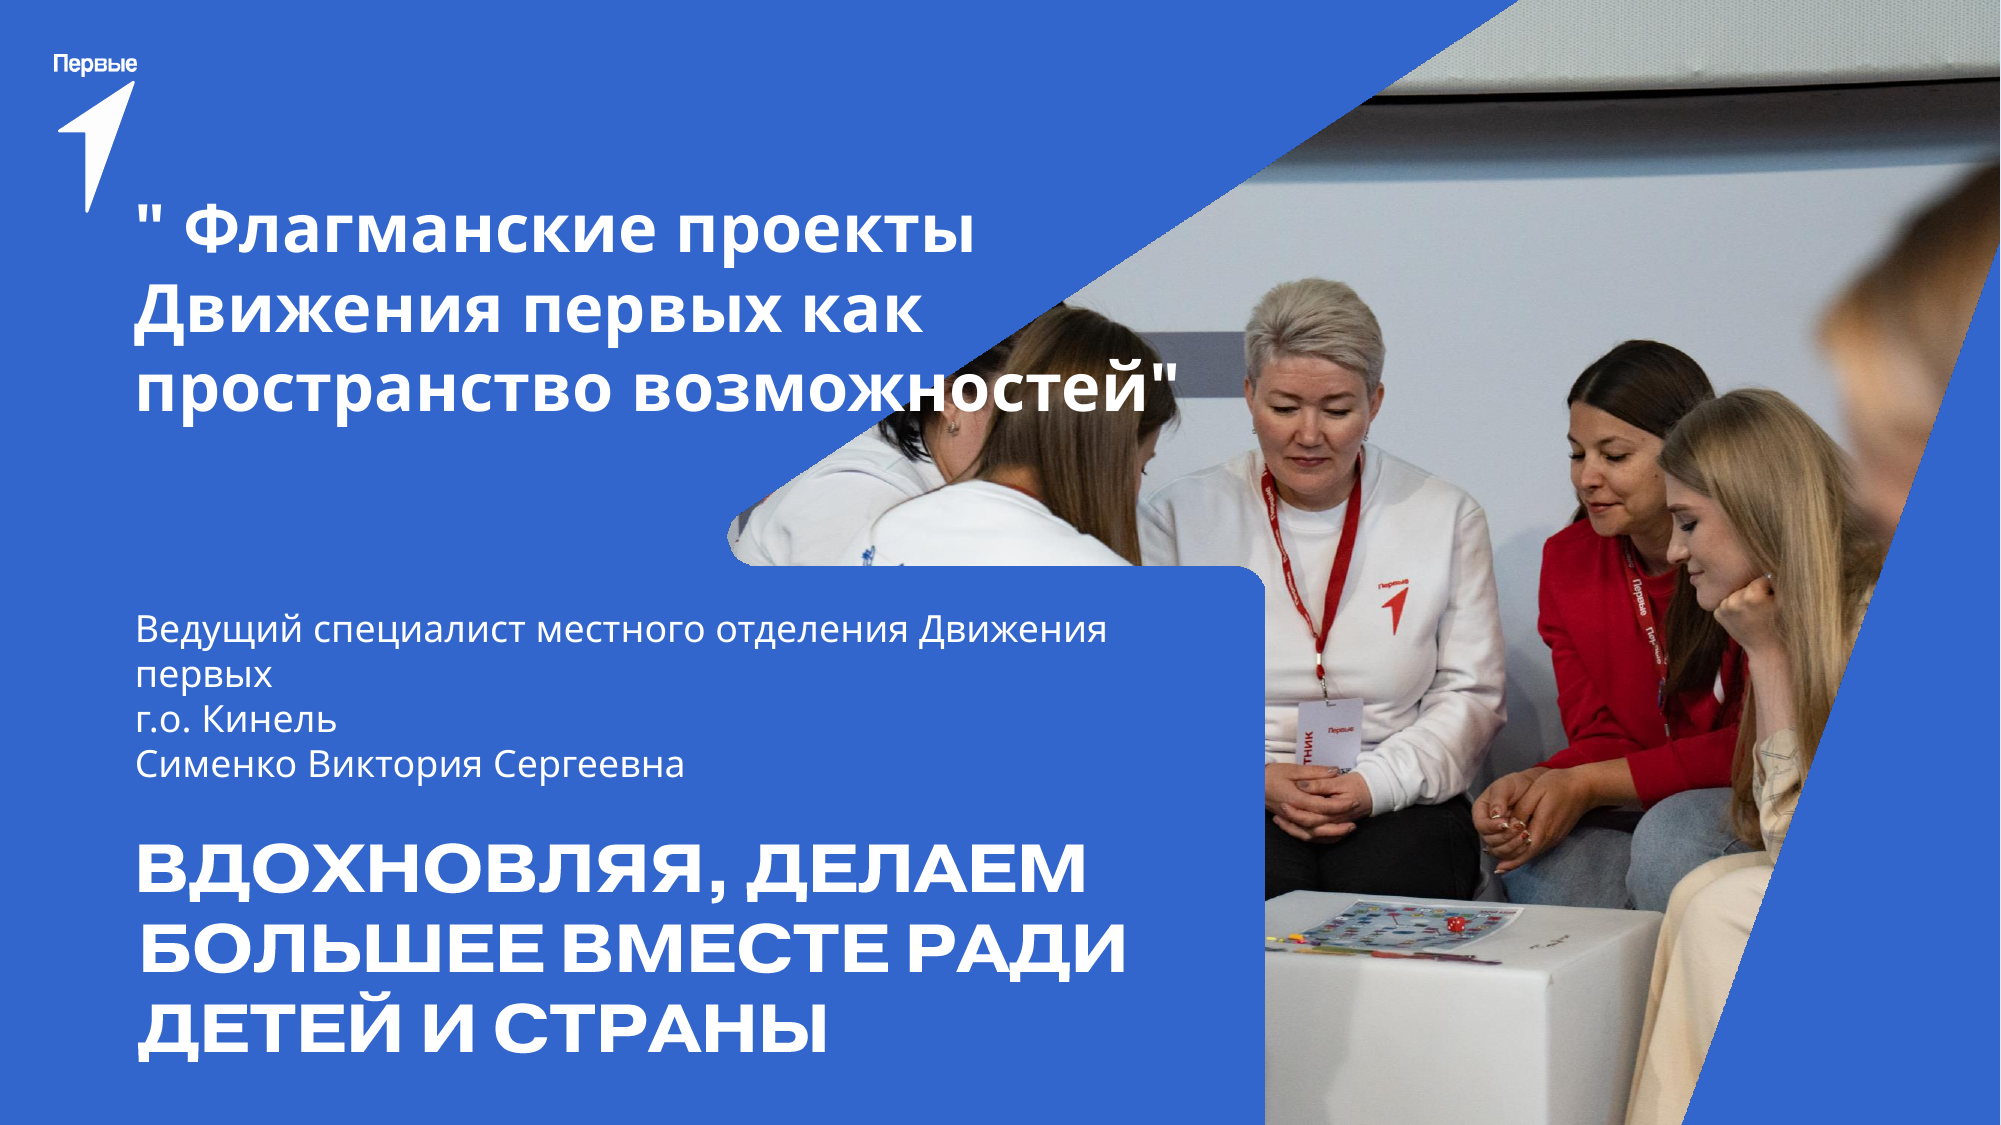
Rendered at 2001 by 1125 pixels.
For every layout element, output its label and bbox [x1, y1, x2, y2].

text_box [54, 54, 128, 213]
text_box [134, 0, 2000, 1125]
